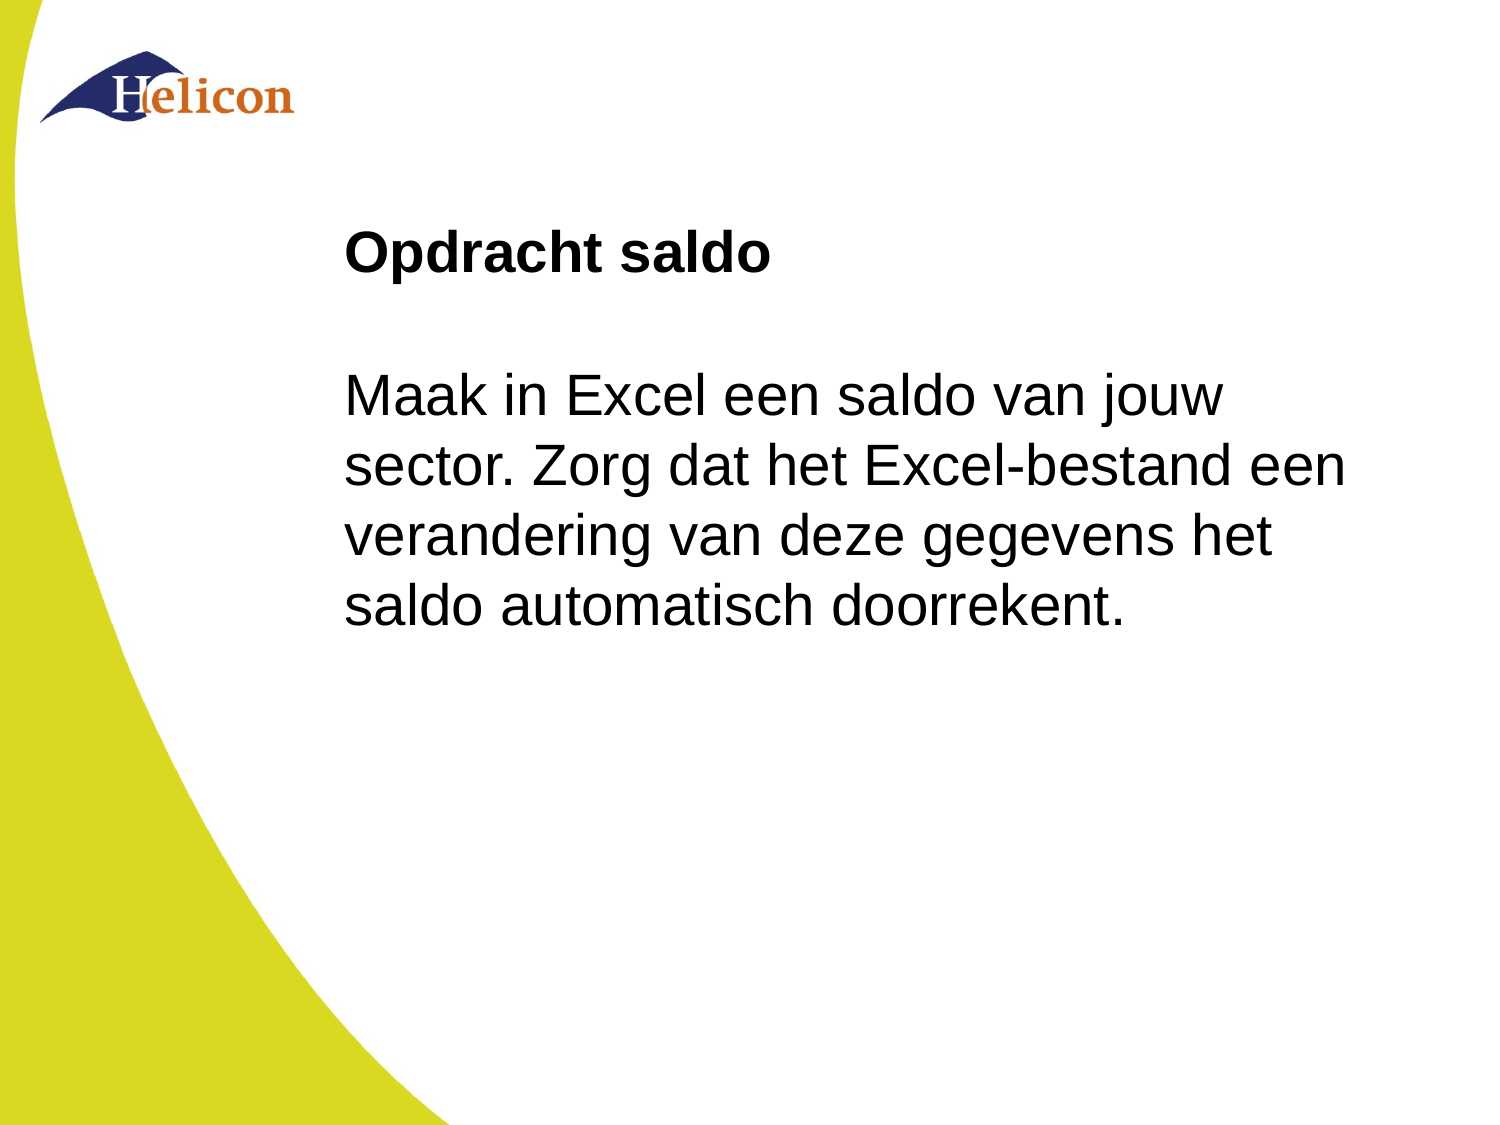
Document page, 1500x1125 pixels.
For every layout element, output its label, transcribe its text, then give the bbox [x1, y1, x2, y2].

title Opdracht saldo [329, 196, 1420, 303]
picture [0, 0, 1500, 1125]
list Maak in Excel een saldo van jouw sector. Zorg dat het Excel-bestand een verandering van deze gegevens het saldo automatisch doorrekent. [329, 349, 1418, 988]
